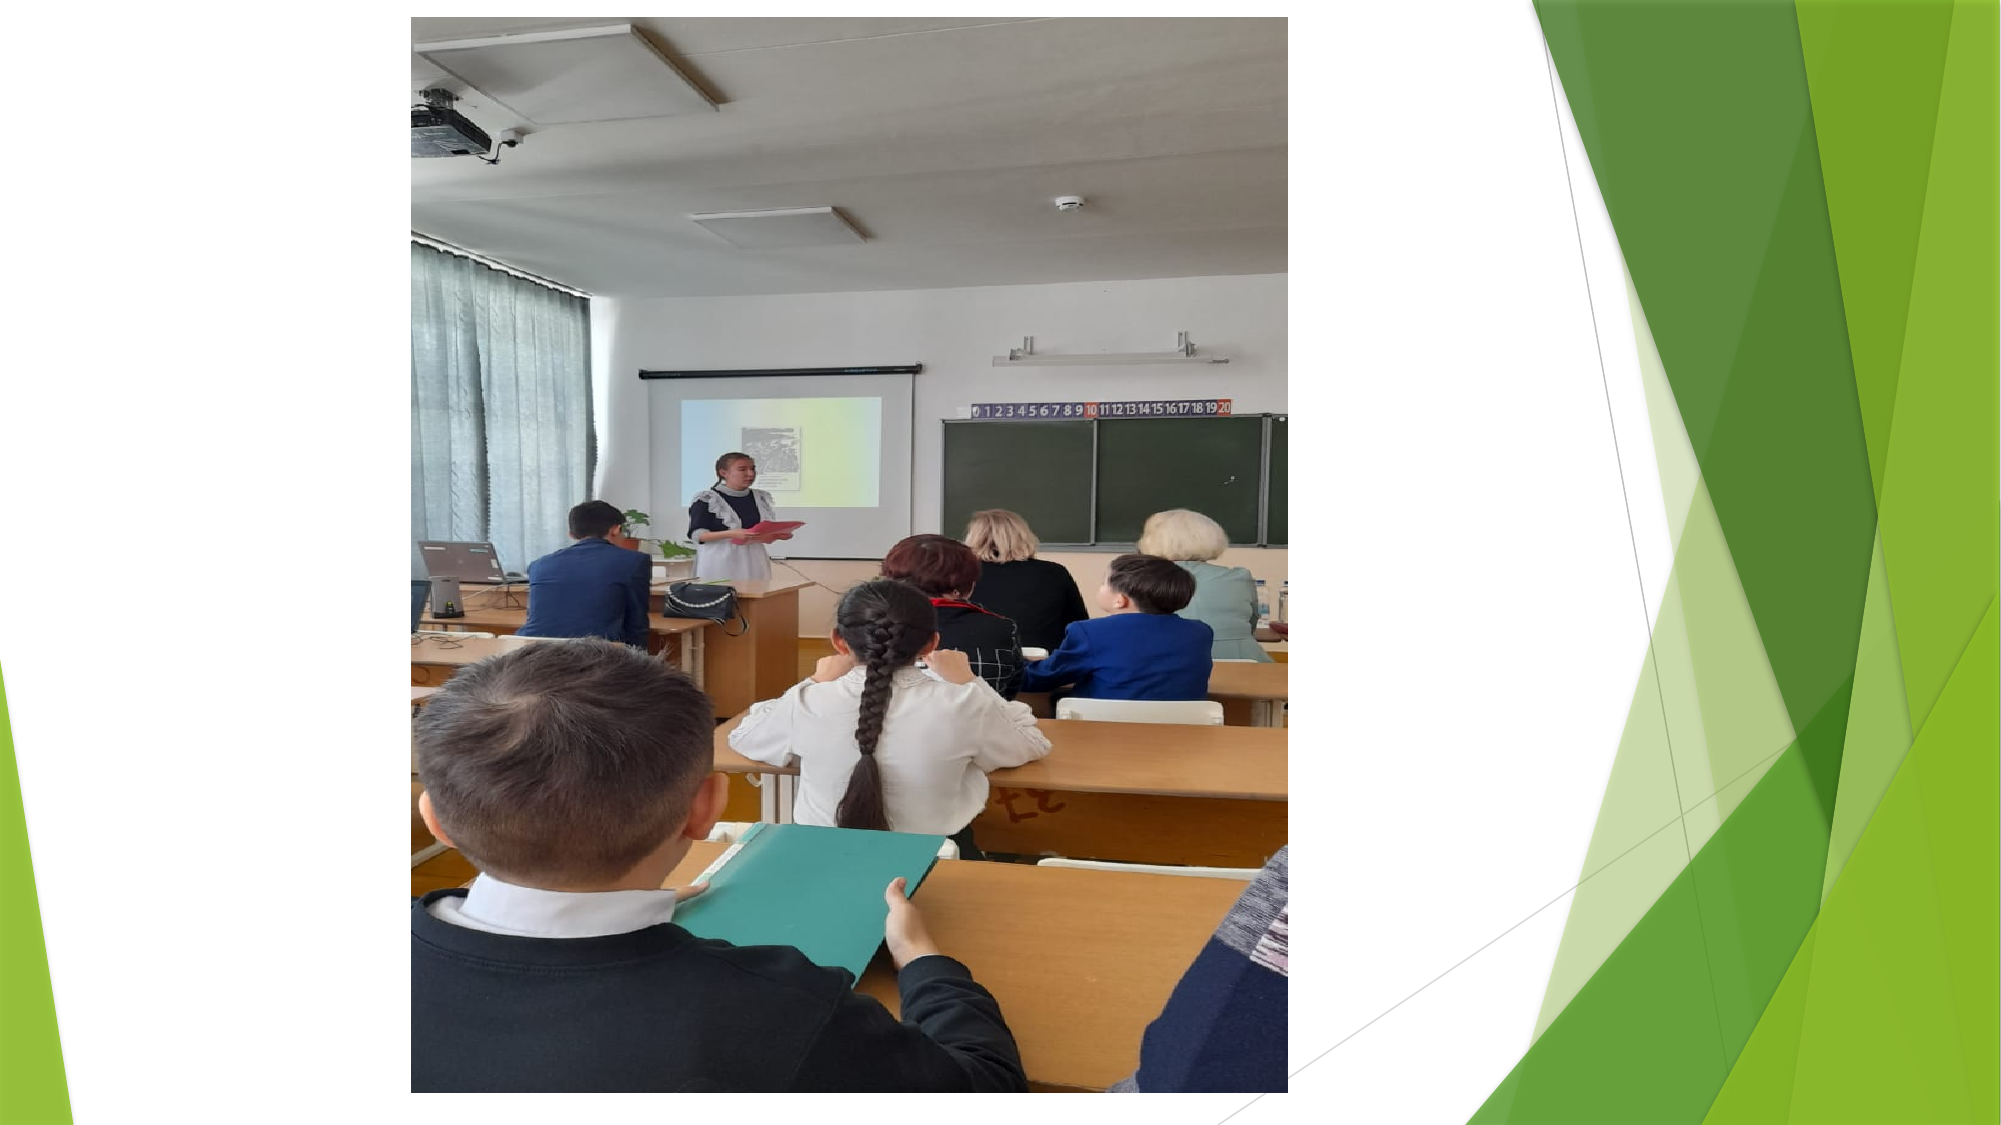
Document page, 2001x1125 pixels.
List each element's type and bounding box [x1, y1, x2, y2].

list [410, 17, 1289, 1094]
